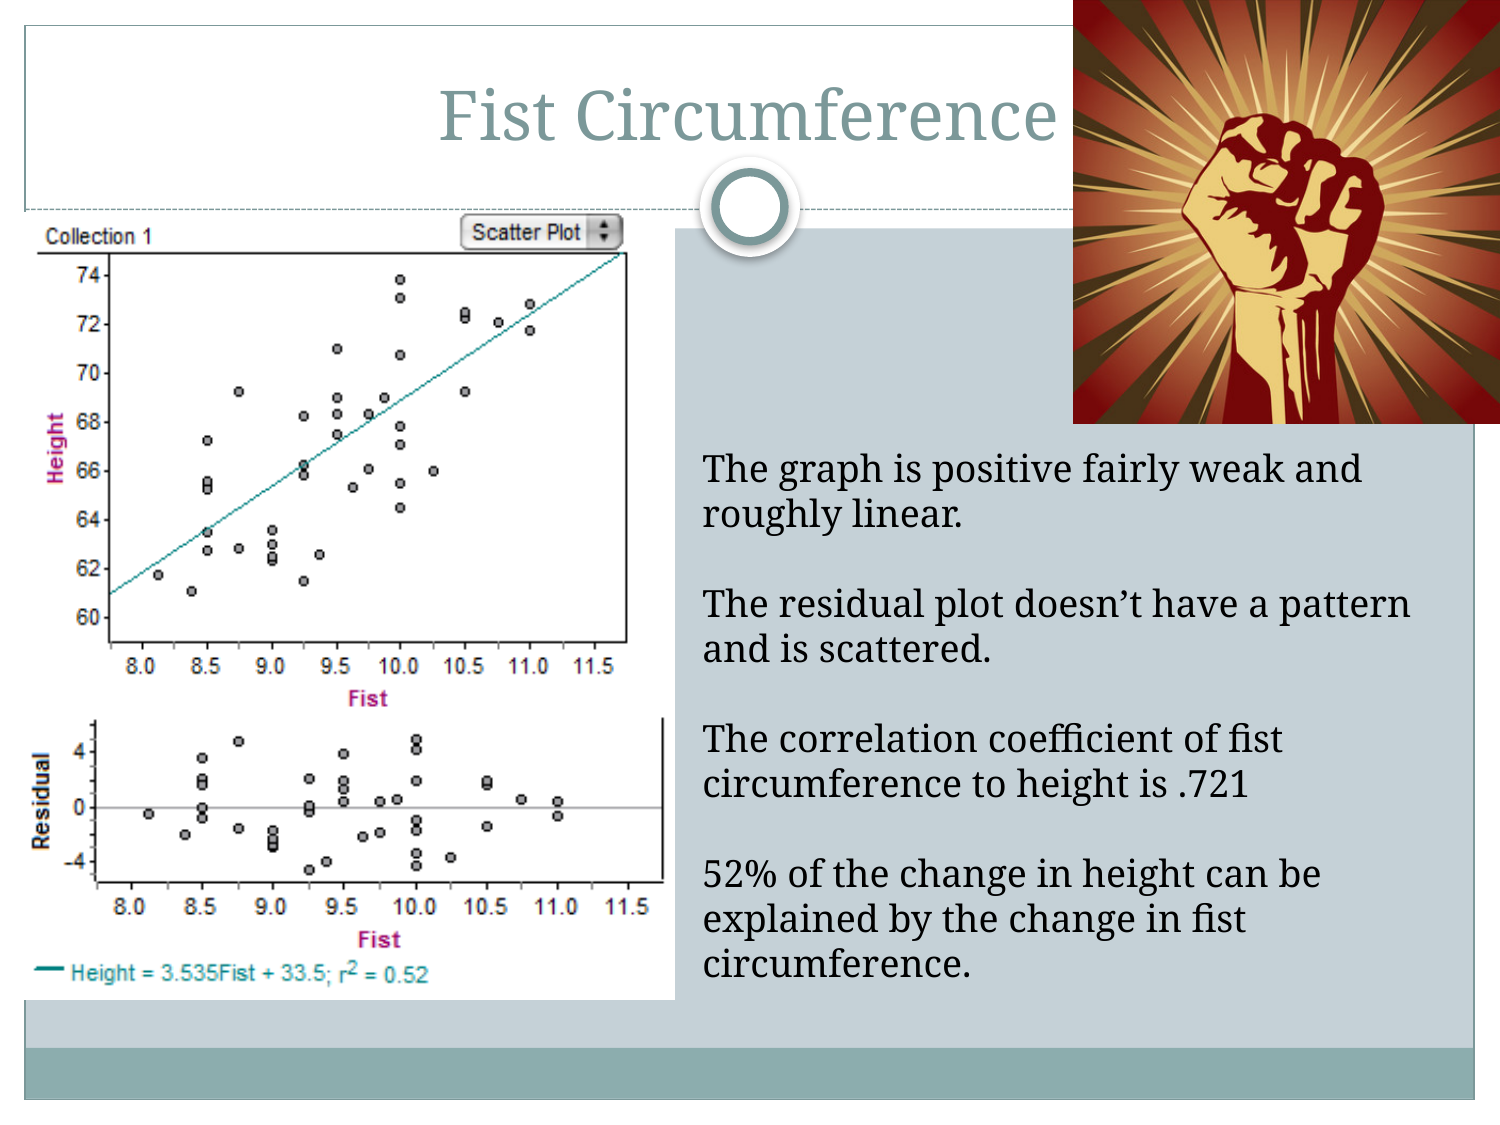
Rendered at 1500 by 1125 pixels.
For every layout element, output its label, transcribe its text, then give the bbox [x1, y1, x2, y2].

picture [1073, 0, 1500, 424]
picture [24, 212, 676, 1001]
title Fist Circumference [49, 37, 1066, 162]
text_box The graph is positive fairly weak and roughly linear. The residual plot doesn’t have a pattern and is scattered. The correlation coefficient of fist circumference to height is .721 52% of the change in height can be explained by the change in fist circumference. [687, 437, 1463, 993]
